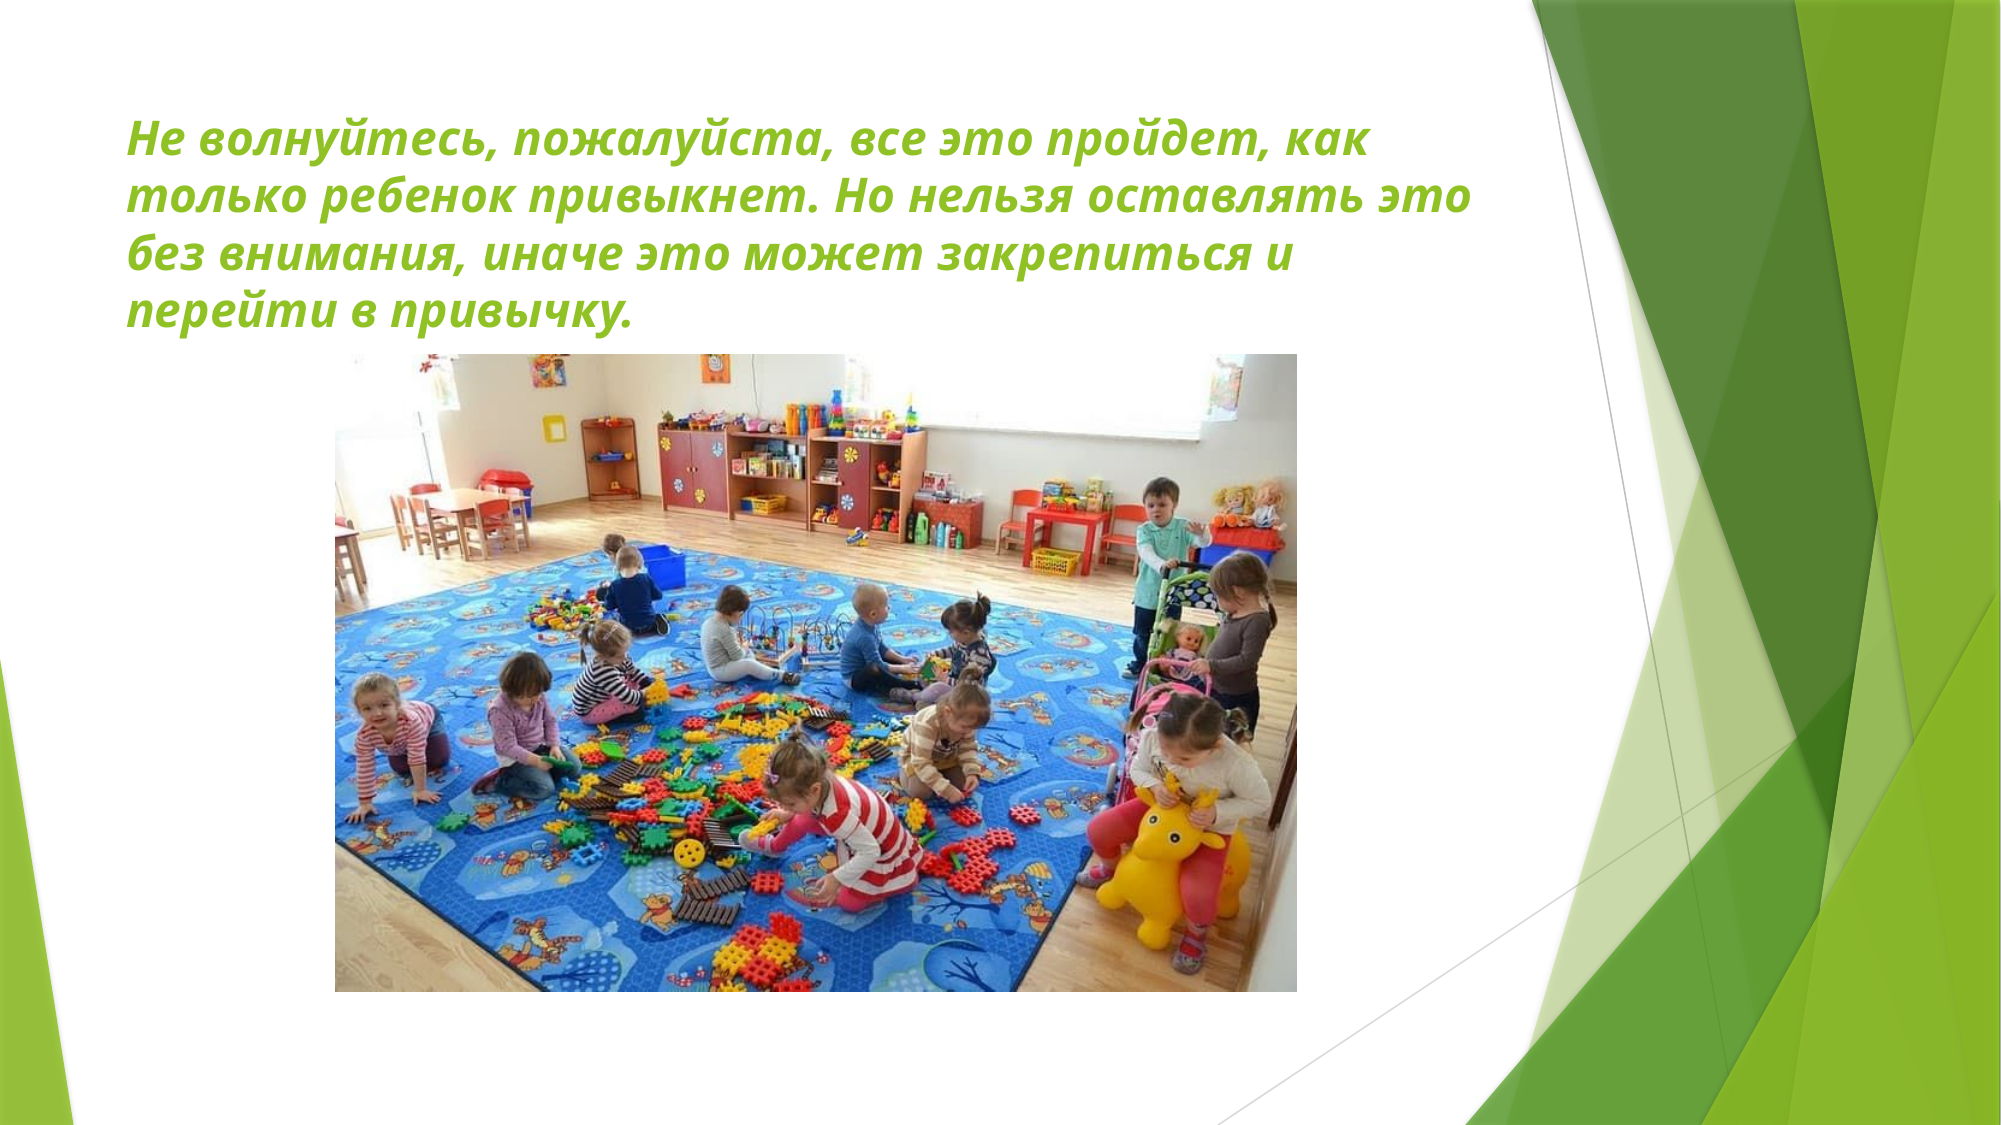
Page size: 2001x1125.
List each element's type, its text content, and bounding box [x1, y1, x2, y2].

title Не волнуйтесь, пожалуйста, все это пройдет, как только ребенок привыкнет. Но нельзя оставлять это без внимания, иначе это может закрепиться и перейти в привычку. [111, 99, 1522, 317]
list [335, 353, 1298, 992]
